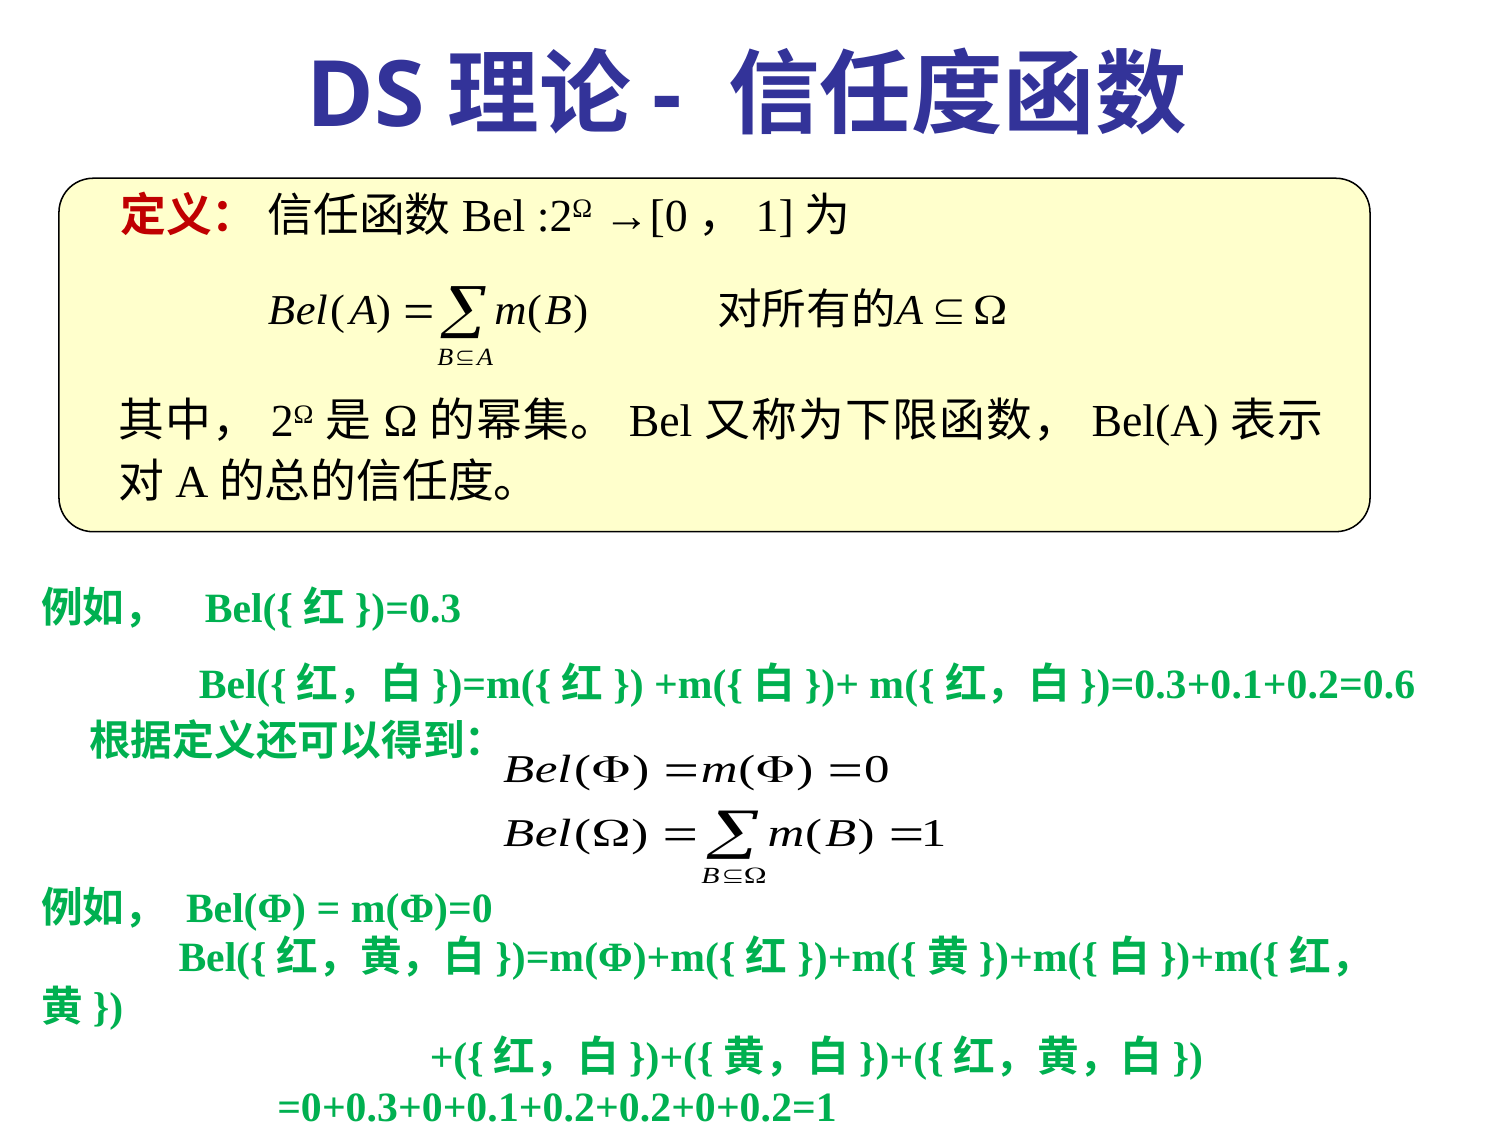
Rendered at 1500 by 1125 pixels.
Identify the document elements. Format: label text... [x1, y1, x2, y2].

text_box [493, 744, 949, 897]
text_box 例如， Bel({红})=0.3 Bel({红，白})=m({红}) +m({白})+ m({红，白})=0.3+0.1+0.2=0.6 根据定义还可以得到： 例如， Bel(Φ) = m(Φ)=0 Bel({红，黄，白})=m(Φ)+m({红})+m({黄})+m({白})+m({红，黄}) +({红，白})+({黄，白})+({红，黄，白}) =0+0.3+0+0.1+0.2+0.2+0+0.2=1 [26, 568, 1468, 1125]
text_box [58, 177, 1371, 532]
text_box DS理论- 信任度函数 [71, 26, 1422, 179]
